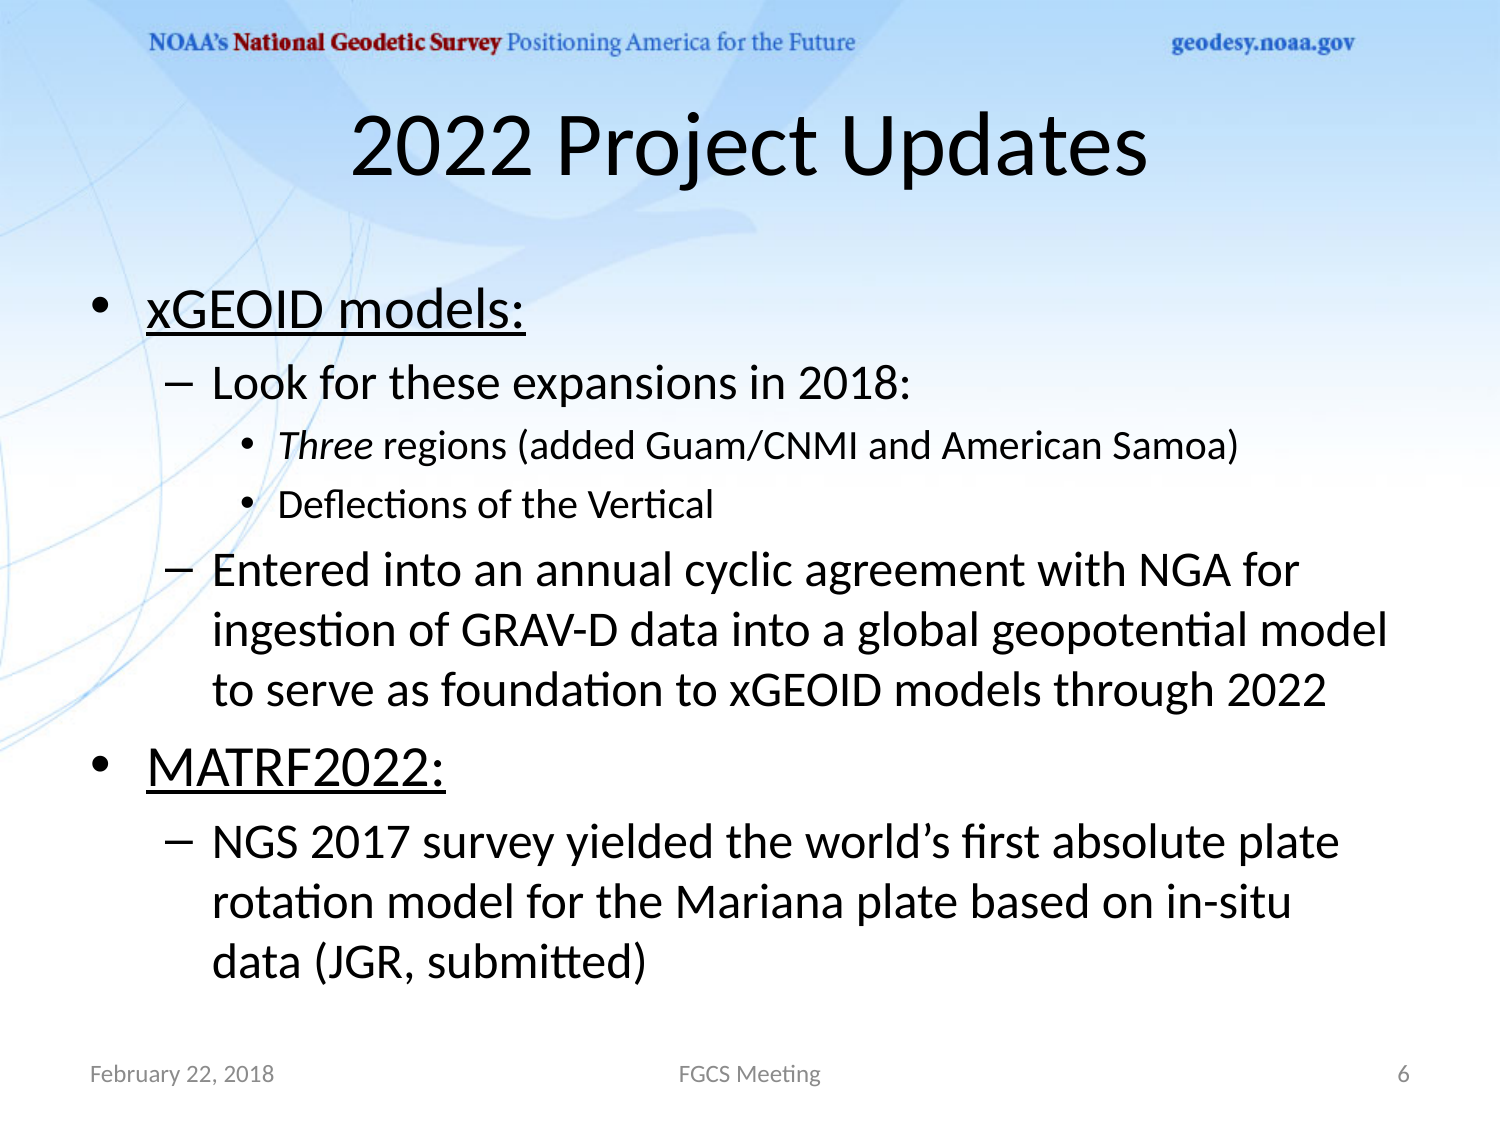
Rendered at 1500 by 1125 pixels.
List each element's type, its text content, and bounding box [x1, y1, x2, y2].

slide_number 6 [1074, 1042, 1425, 1103]
title 2022 Project Updates [75, 45, 1425, 233]
picture [0, 0, 1500, 1125]
list xGEOID models: Look for these expansions in 2018: Three regions (added Guam/CNMI and American Samoa) Deflections of the Vertical Entered into an annual cyclic agreement with NGA for ingestion of GRAV-D data into a global geopotential model to serve as foundation to xGEOID models through 2022 MATRF2022: NGS 2017 survey yielded the world’s first absolute plate rotation model for the Mariana plate based on in-situ data (JGR, submitted) [75, 262, 1408, 1005]
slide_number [75, 1042, 425, 1103]
footer FGCS Meeting [512, 1042, 988, 1103]
